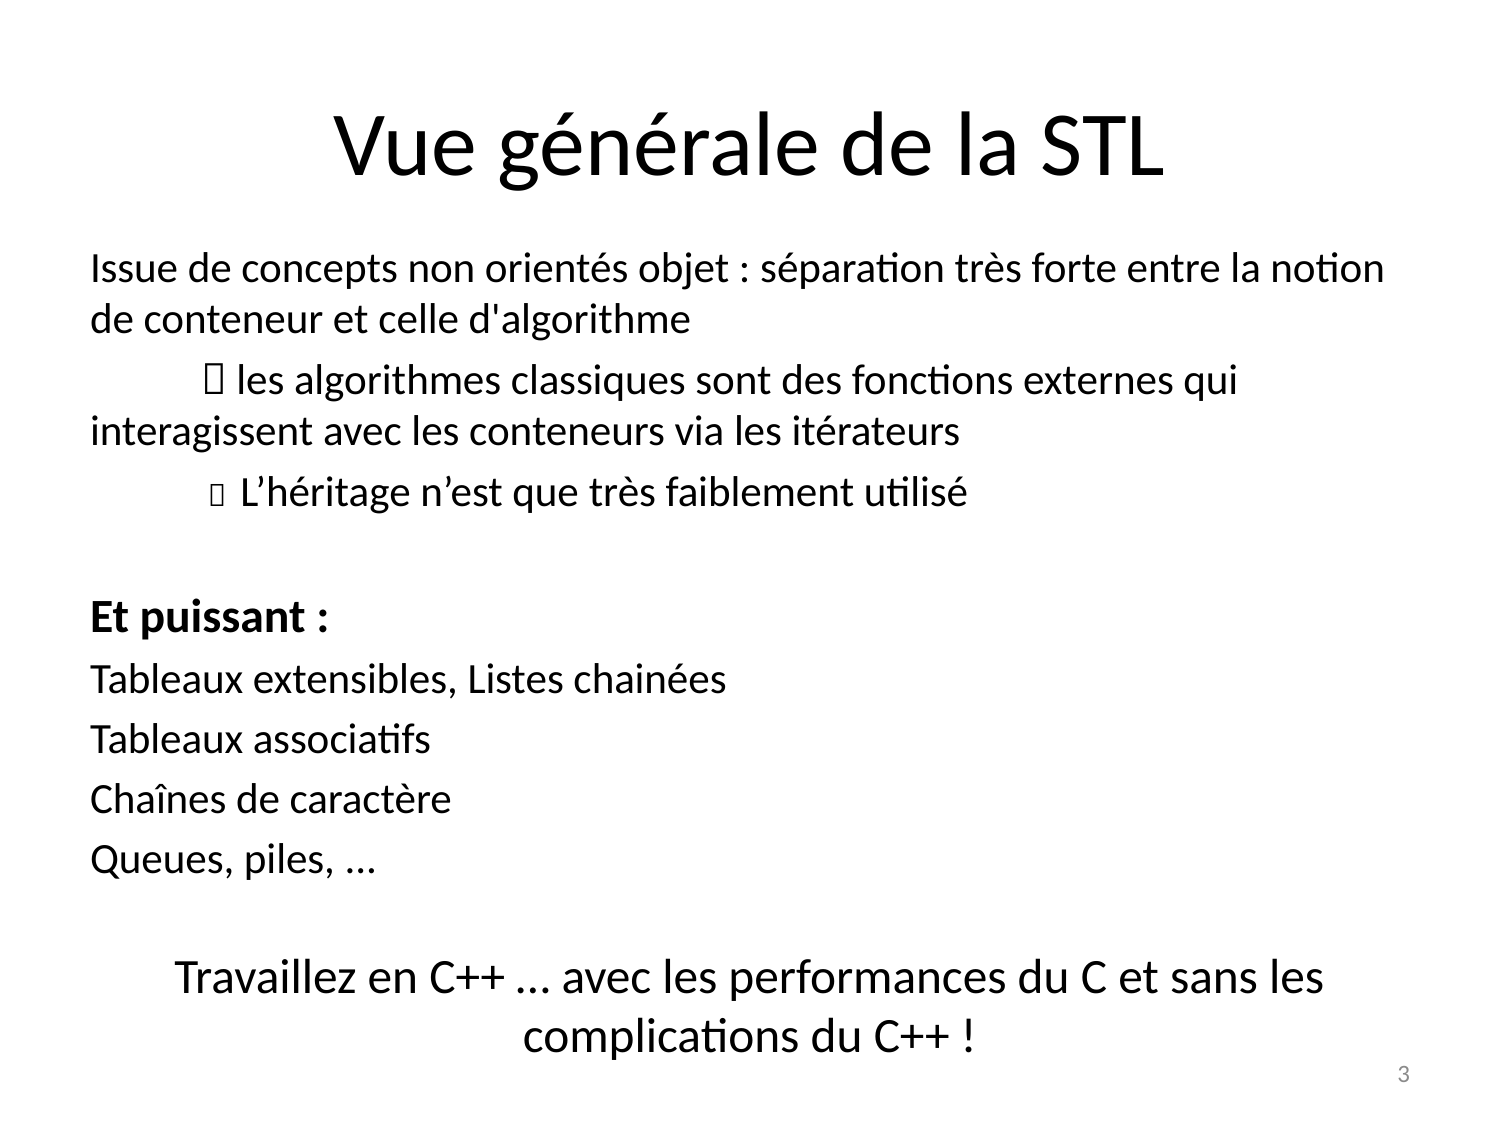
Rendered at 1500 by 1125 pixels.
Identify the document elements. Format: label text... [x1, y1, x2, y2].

slide_number 3 [1074, 1042, 1425, 1103]
title Vue générale de la STL [75, 45, 1425, 231]
list Issue de concepts non orientés objet : séparation très forte entre la notion de conteneur et celle d'algorithme  les algorithmes classiques sont des fonctions externes qui interagissent avec les conteneurs via les itérateurs  L’héritage n’est que très faiblement utilisé Et puissant : Tableaux extensibles, Listes chainées Tableaux associatifs Chaînes de caractère Queues, piles, ... Travaillez en C++ … avec les performances du C et sans les complications du C++ ! [75, 231, 1425, 1071]
